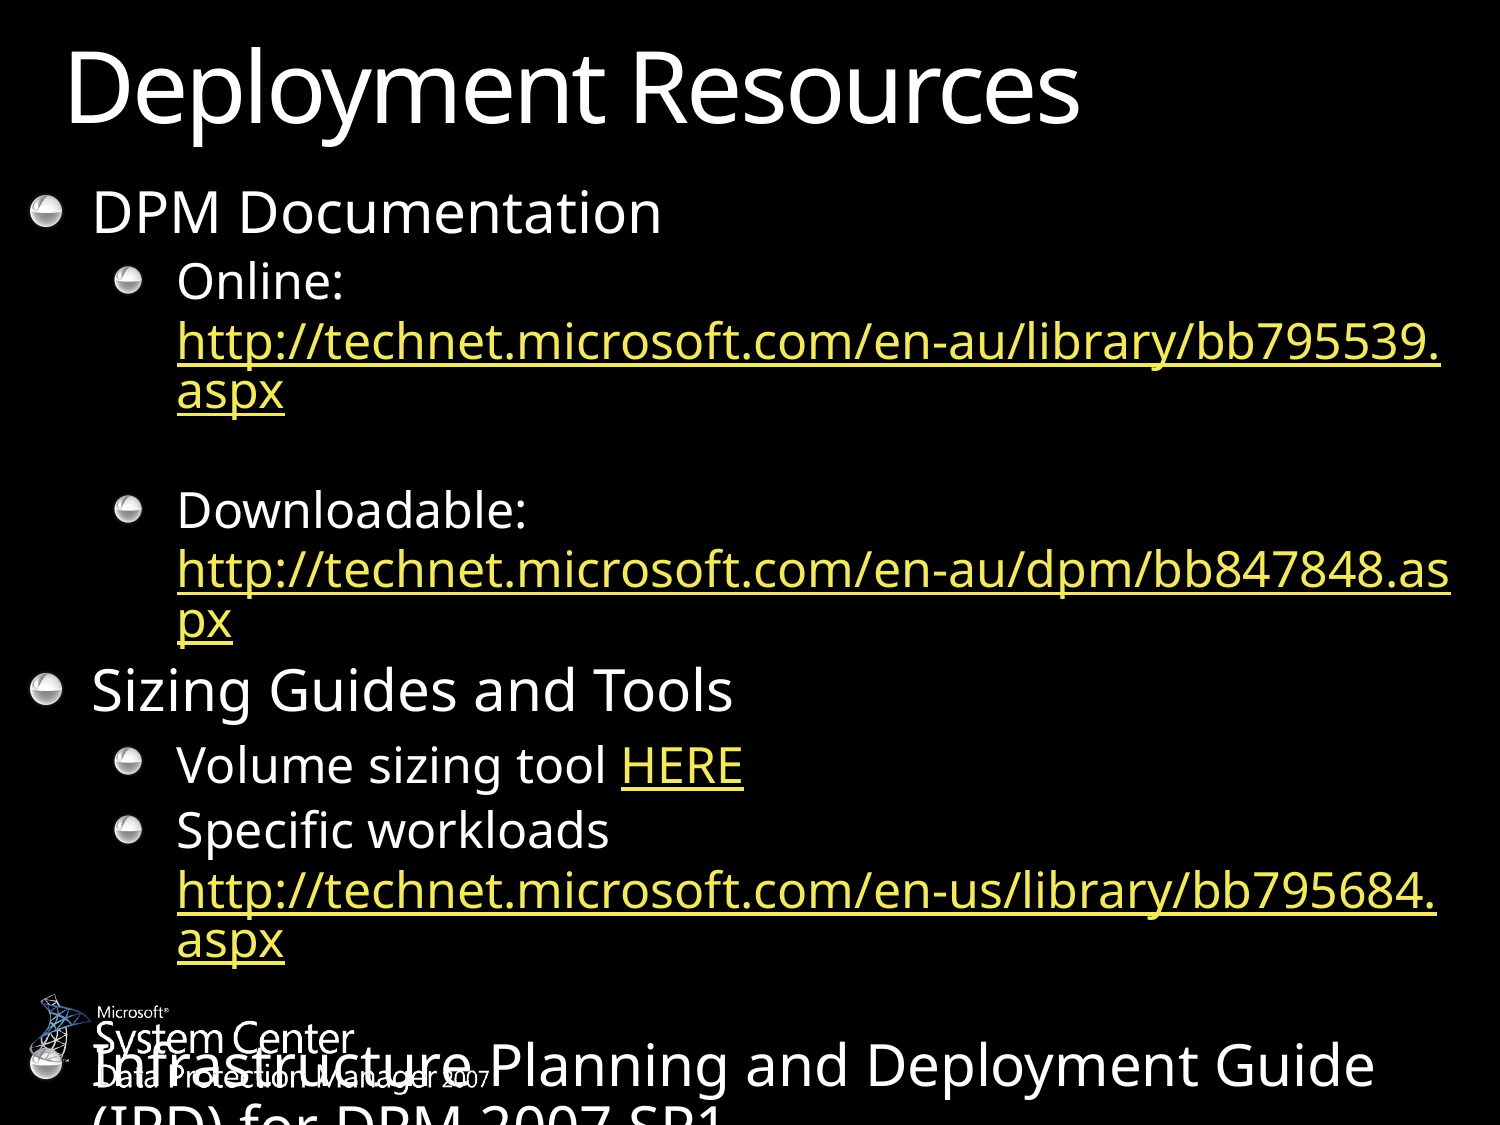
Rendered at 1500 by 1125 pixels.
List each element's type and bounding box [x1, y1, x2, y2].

picture [111, 263, 145, 297]
picture [26, 669, 66, 709]
picture [26, 994, 489, 1095]
list [26, 183, 1464, 1125]
picture [111, 812, 145, 847]
picture [111, 492, 145, 526]
title [62, 37, 1438, 147]
picture [26, 191, 66, 231]
picture [111, 744, 145, 778]
